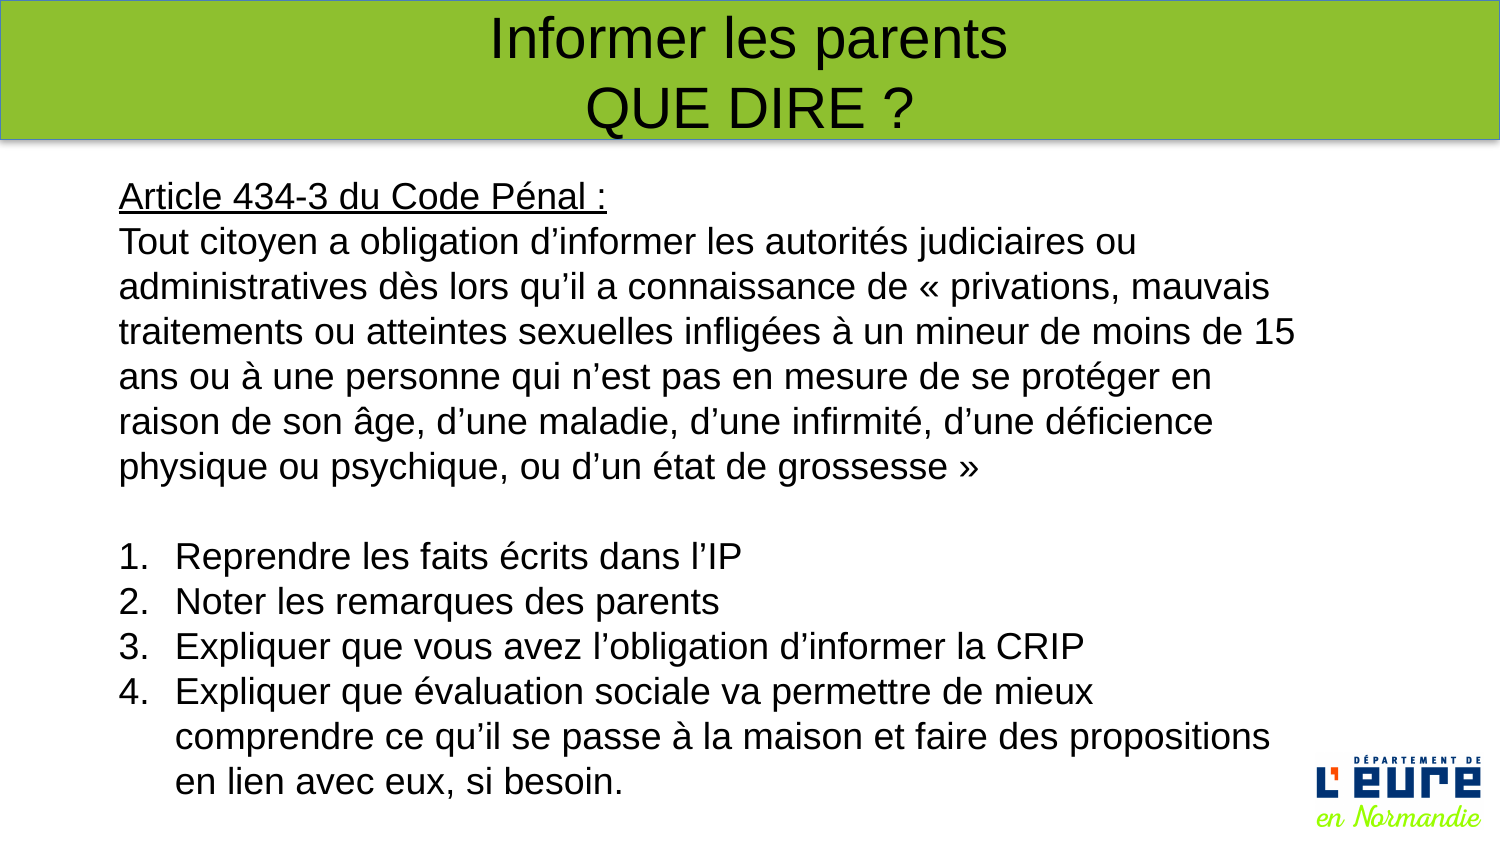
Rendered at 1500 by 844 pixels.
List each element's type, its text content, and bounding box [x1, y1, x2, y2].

text_box Informer les parents QUE DIRE ? [0, 0, 1500, 140]
picture [1315, 752, 1484, 831]
text_box Article 434-3 du Code Pénal : Tout citoyen a obligation d’informer les autorités judiciaires ou administratives dès lors qu’il a connaissance de « privations, mauvais traitements ou atteintes sexuelles infligées à un mineur de moins de 15 ans ou à une personne qui n’est pas en mesure de se protéger en raison de son âge, d’une maladie, d’une infirmité, d’une déficience physique ou psychique, ou d’un état de grossesse » Reprendre les faits écrits dans l’IP Noter les remarques des parents Expliquer que vous avez l’obligation d’informer la CRIP Expliquer que évaluation sociale va permettre de mieux comprendre ce qu’il se passe à la maison et faire des propositions en lien avec eux, si besoin. [103, 164, 1316, 844]
